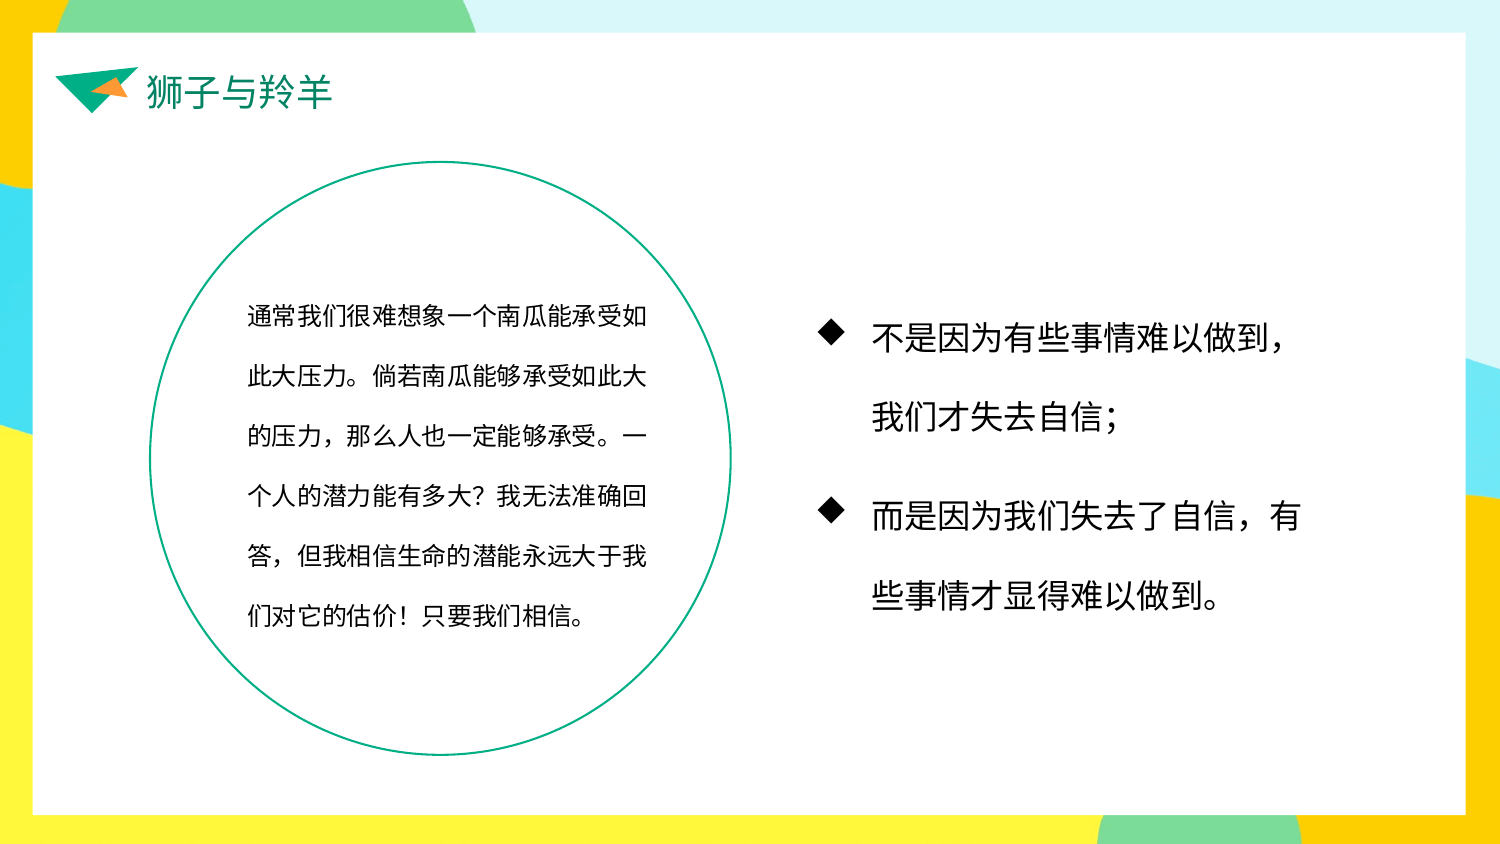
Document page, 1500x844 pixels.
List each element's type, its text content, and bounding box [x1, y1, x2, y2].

text_box 不是因为有些事情难以做到，我们才失去自信； 而是因为我们失去了自信，有些事情才显得难以做到。 [799, 269, 1338, 623]
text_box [149, 161, 731, 755]
picture [0, 0, 1500, 844]
